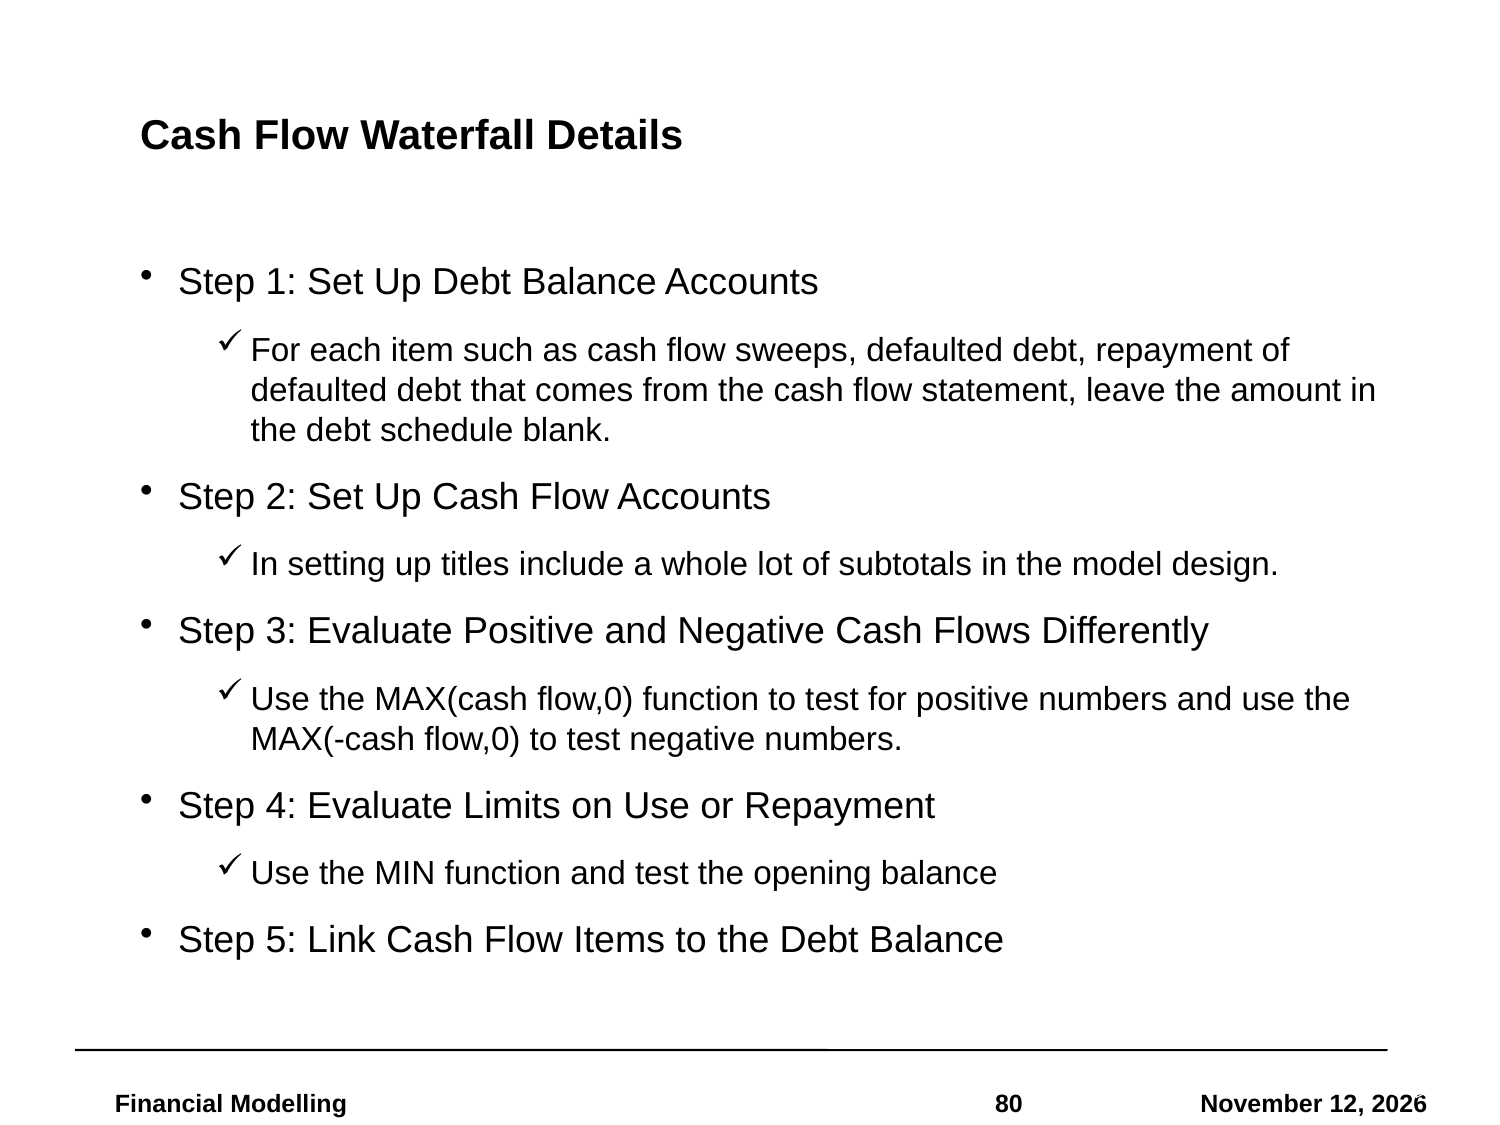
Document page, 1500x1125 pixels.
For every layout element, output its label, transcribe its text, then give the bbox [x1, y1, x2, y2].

title Cash Flow Waterfall Details [124, 99, 1413, 226]
list Step 1: Set Up Debt Balance Accounts For each item such as cash flow sweeps, defaulted debt, repayment of defaulted debt that comes from the cash flow statement, leave the amount in the debt schedule blank. Step 2: Set Up Cash Flow Accounts In setting up titles include a whole lot of subtotals in the model design. Step 3: Evaluate Positive and Negative Cash Flows Differently Use the MAX(cash flow,0) function to test for positive numbers and use the MAX(-cash flow,0) to test negative numbers. Step 4: Evaluate Limits on Use or Repayment Use the MIN function and test the opening balance Step 5: Link Cash Flow Items to the Debt Balance [124, 249, 1413, 1001]
